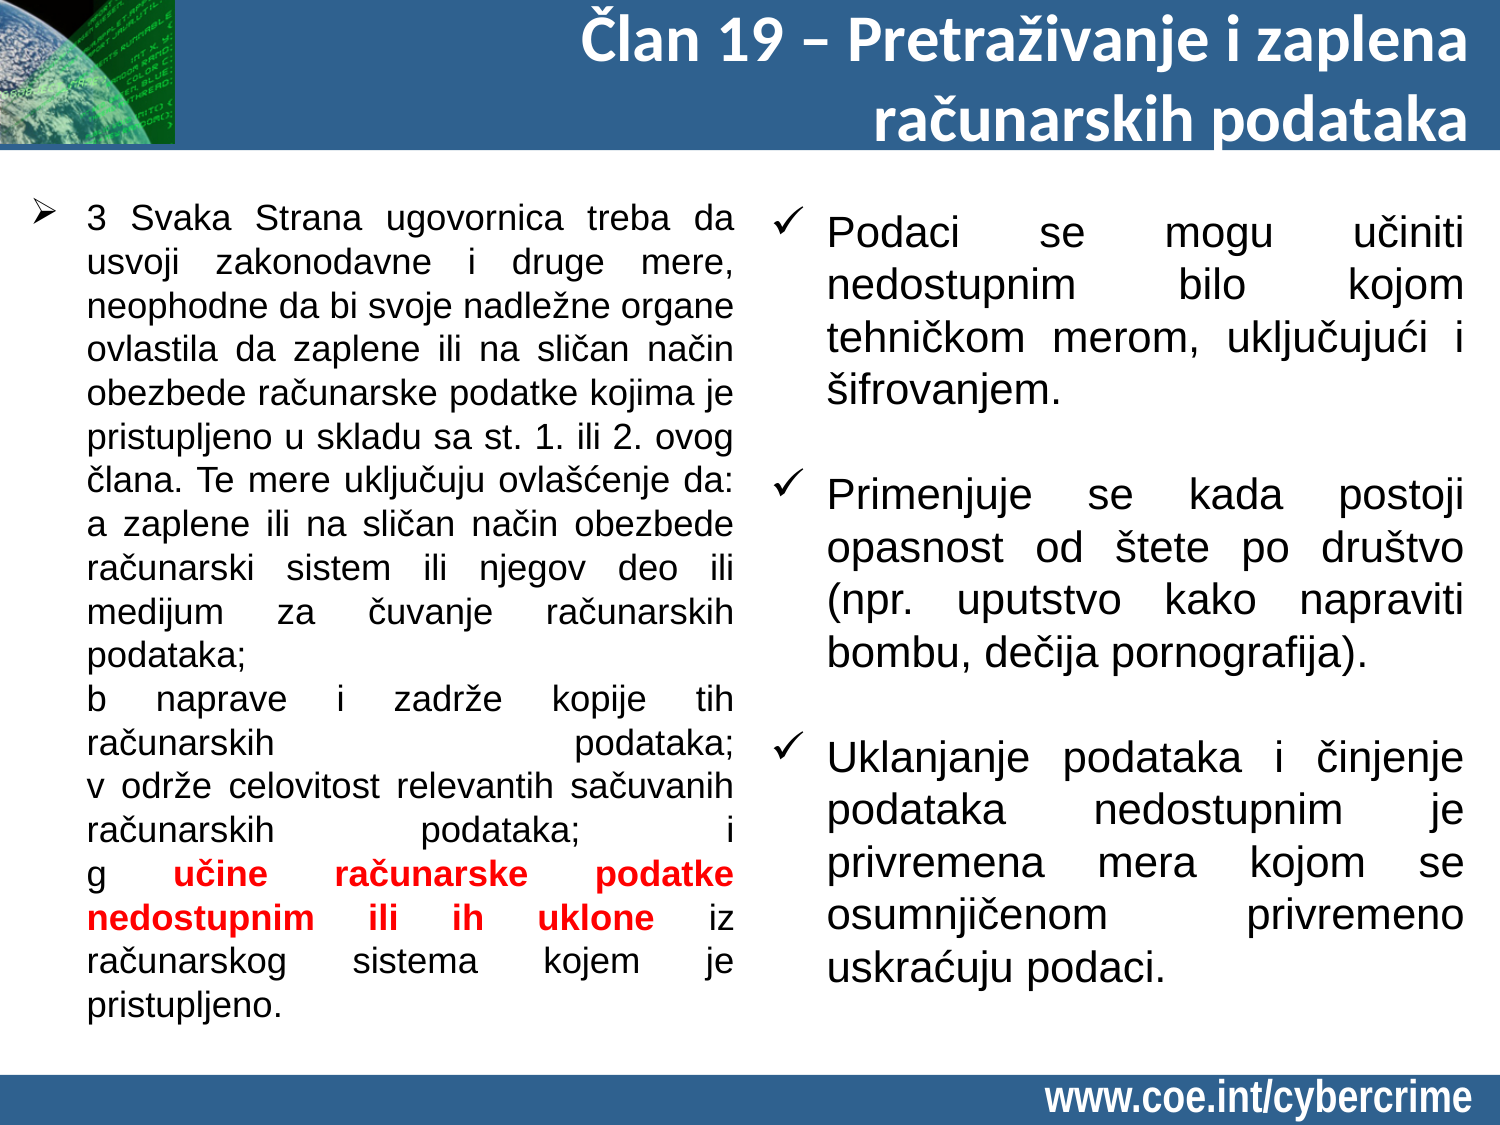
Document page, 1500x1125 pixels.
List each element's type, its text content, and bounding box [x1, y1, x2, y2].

text_box 3 Svaka Strana ugovornica treba da usvoji zakonodavne i druge mere, neophodne da bi svoje nadležne organe ovlastila da zaplene ili na sličan način obezbede računarske podatke kojima je pristupljeno u skladu sa st. 1. ili 2. ovog člana. Te mere uključuju ovlašćenje da: a zaplene ili na sličan način obezbede računarski sistem ili njegov deo ili medijum za čuvanje računarskih podataka; b naprave i zadrže kopije tih računarskih podataka; v održe celovitost relevantih sačuvanih računarskih podataka; i g učine računarske podatke nedostupnim ili ih uklone iz računarskog sistema kojem je pristupljeno. [15, 186, 750, 1076]
text_box [0, 1073, 1030, 1125]
text_box www.coe.int/cybercrime [1030, 1059, 1500, 1125]
picture [0, 0, 175, 144]
text_box Član 19 – Pretraživanje i zaplena računarskih podataka [171, 0, 1500, 152]
text_box Podaci se mogu učiniti nedostupnim bilo kojom tehničkom merom, uključujući i šifrovanjem. Primenjuje se kada postoji opasnost od štete po društvo (npr. uputstvo kako napraviti bombu, dečija pornografija). Uklanjanje podataka i činjenje podataka nedostupnim je privremena mera kojom se osumnjičenom privremeno uskraćuju podaci. [755, 196, 1480, 999]
